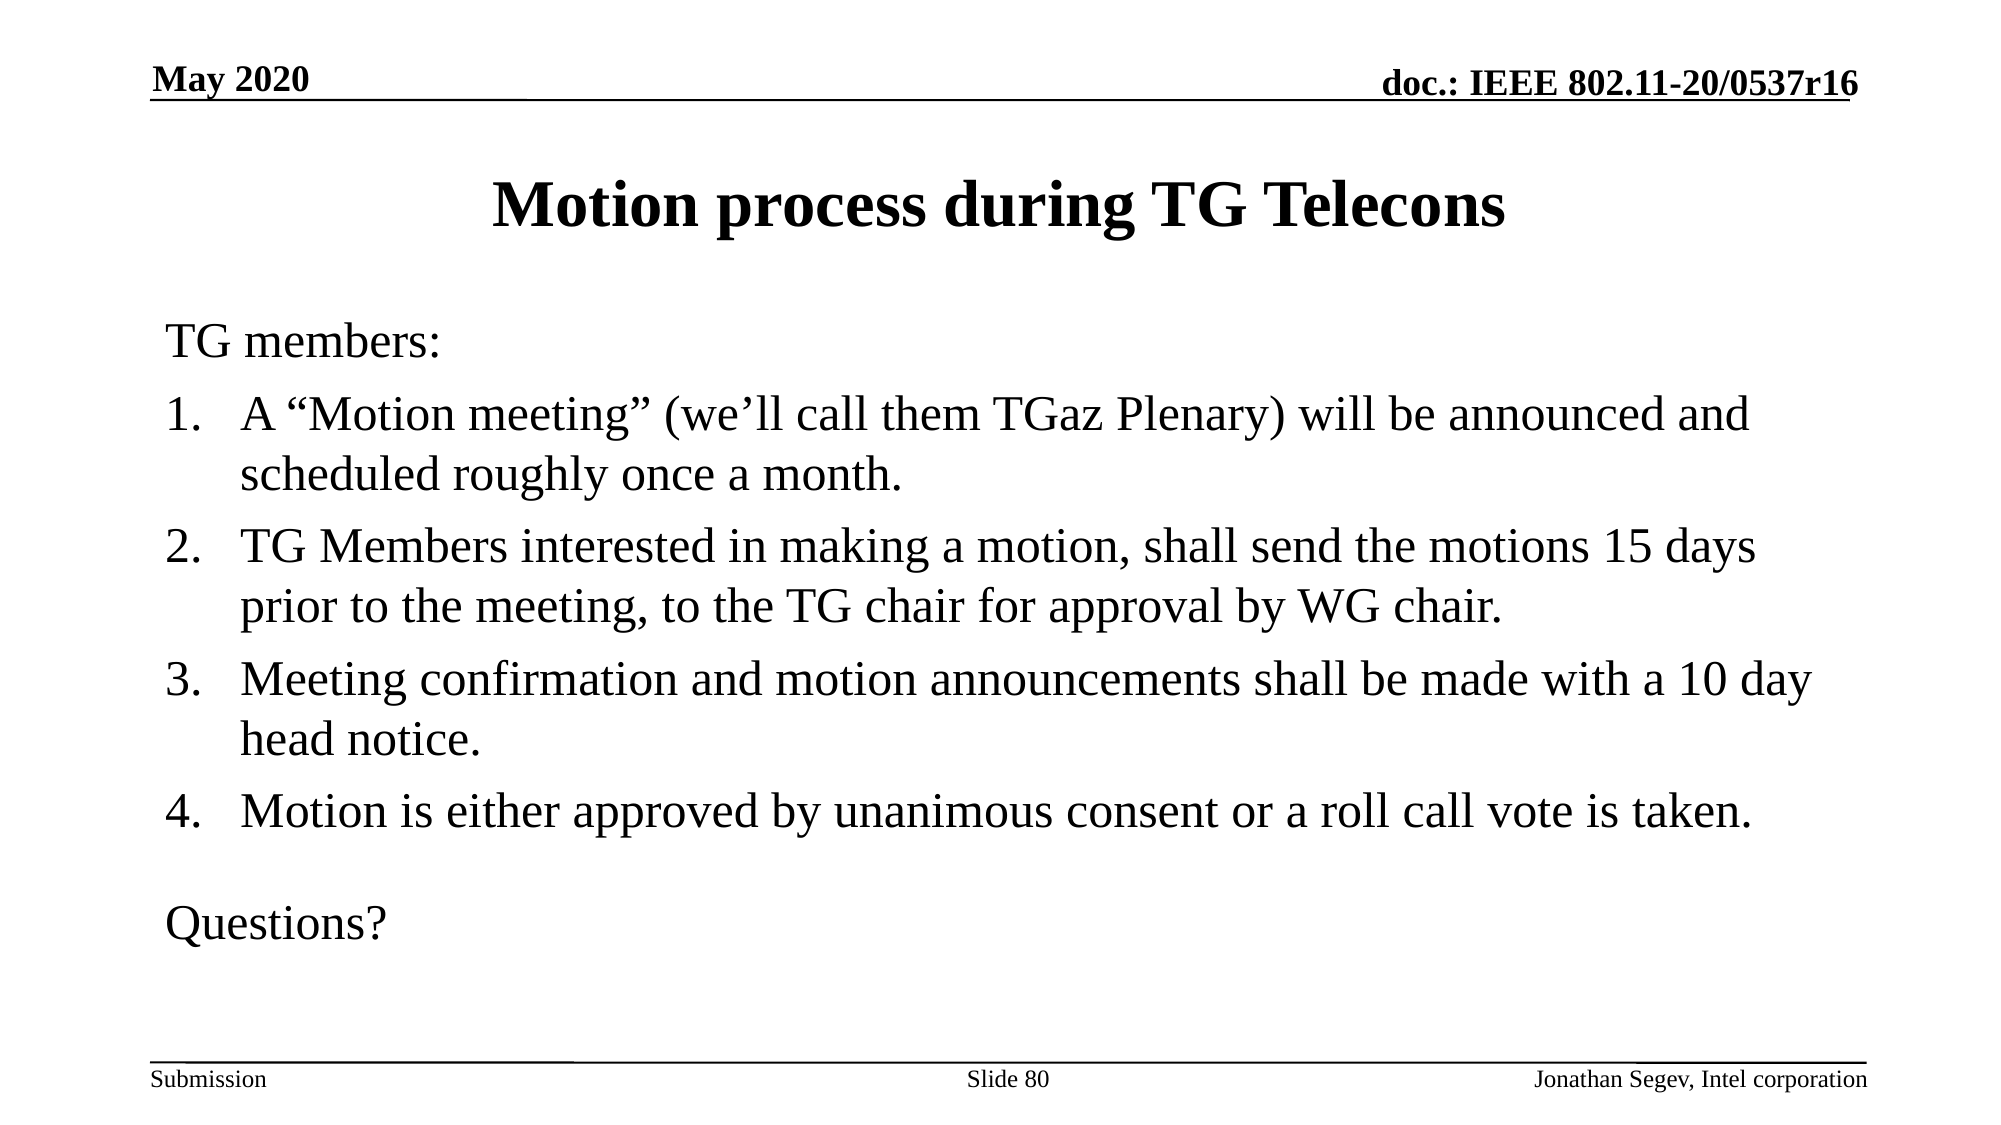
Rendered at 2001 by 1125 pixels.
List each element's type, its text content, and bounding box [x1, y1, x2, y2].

footer Jonathan Segev, Intel corporation [1171, 1061, 1869, 1093]
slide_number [152, 54, 563, 100]
title Motion process during TG Telecons [149, 112, 1850, 288]
list TG members: A “Motion meeting” (we’ll call them TGaz Plenary) will be announced and scheduled roughly once a month. TG Members interested in making a motion, shall send the motions 15 days prior to the meeting, to the TG chair for approval by WG chair. Meeting confirmation and motion announcements shall be made with a 10 day head notice. Motion is either approved by unanimous consent or a roll call vote is taken. Questions? [149, 299, 1850, 1000]
slide_number Slide 80 [950, 1061, 1067, 1123]
